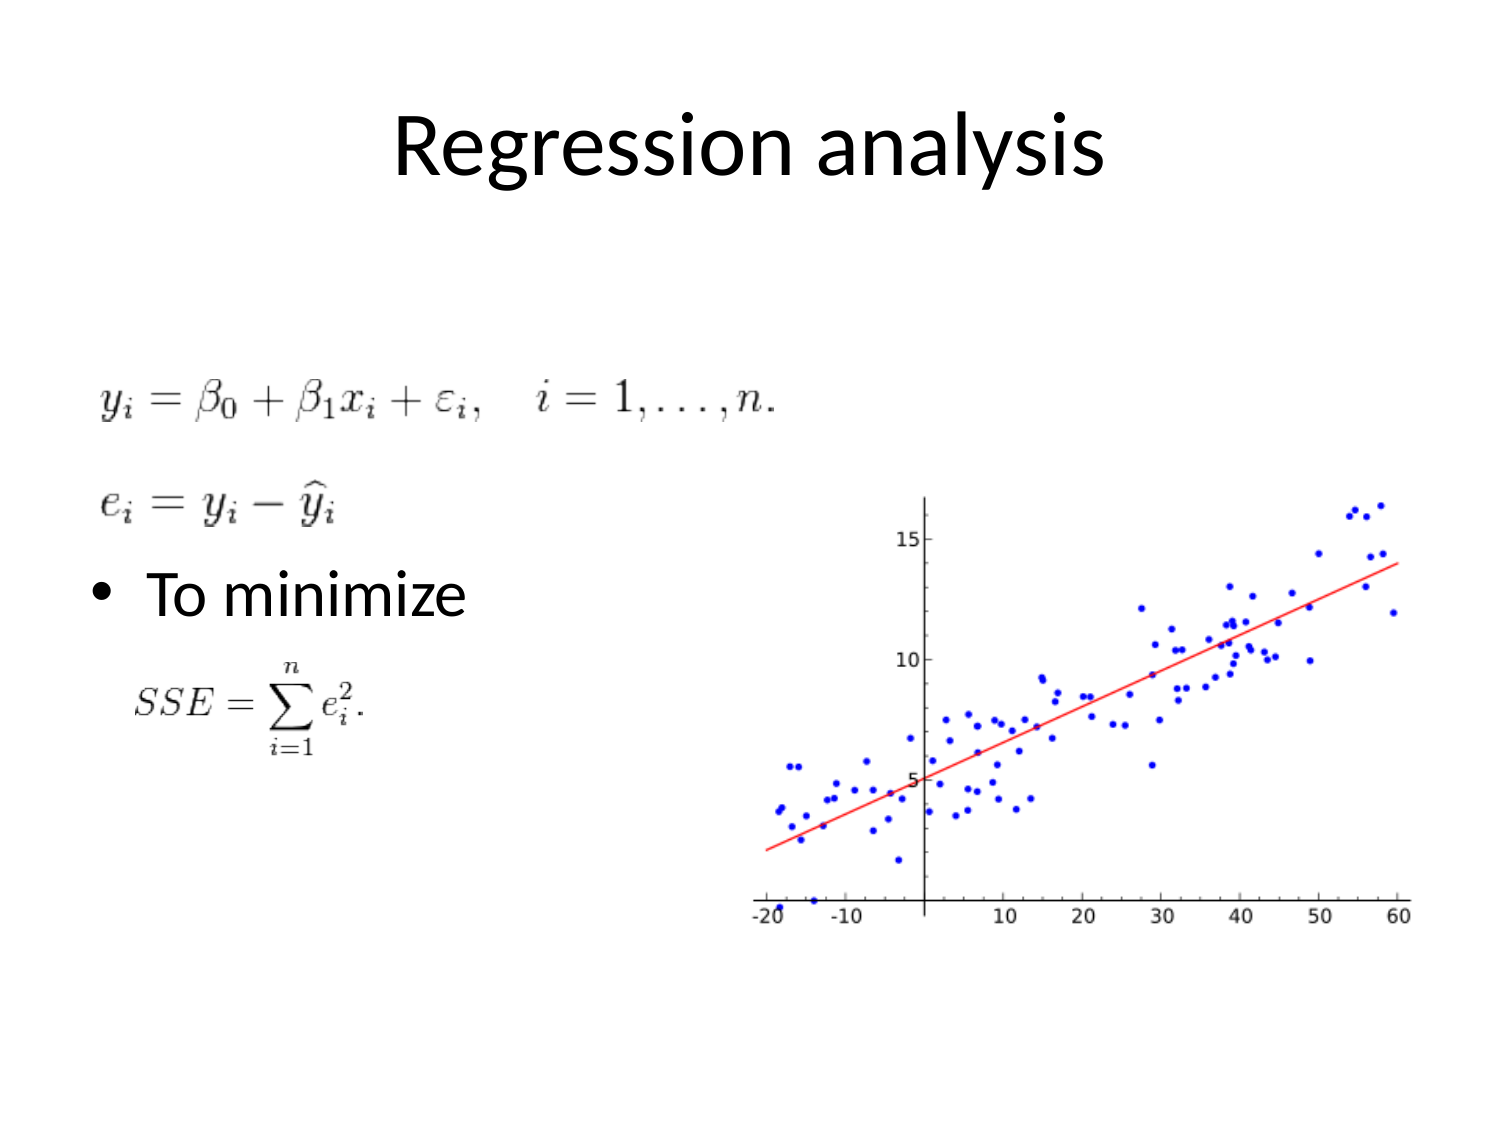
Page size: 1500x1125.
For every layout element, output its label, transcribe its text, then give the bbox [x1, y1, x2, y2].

title Regression analysis [75, 45, 1425, 233]
picture [100, 379, 774, 423]
picture [737, 484, 1423, 937]
list To minimize [75, 262, 1425, 1005]
picture [100, 479, 337, 528]
picture [135, 662, 363, 758]
